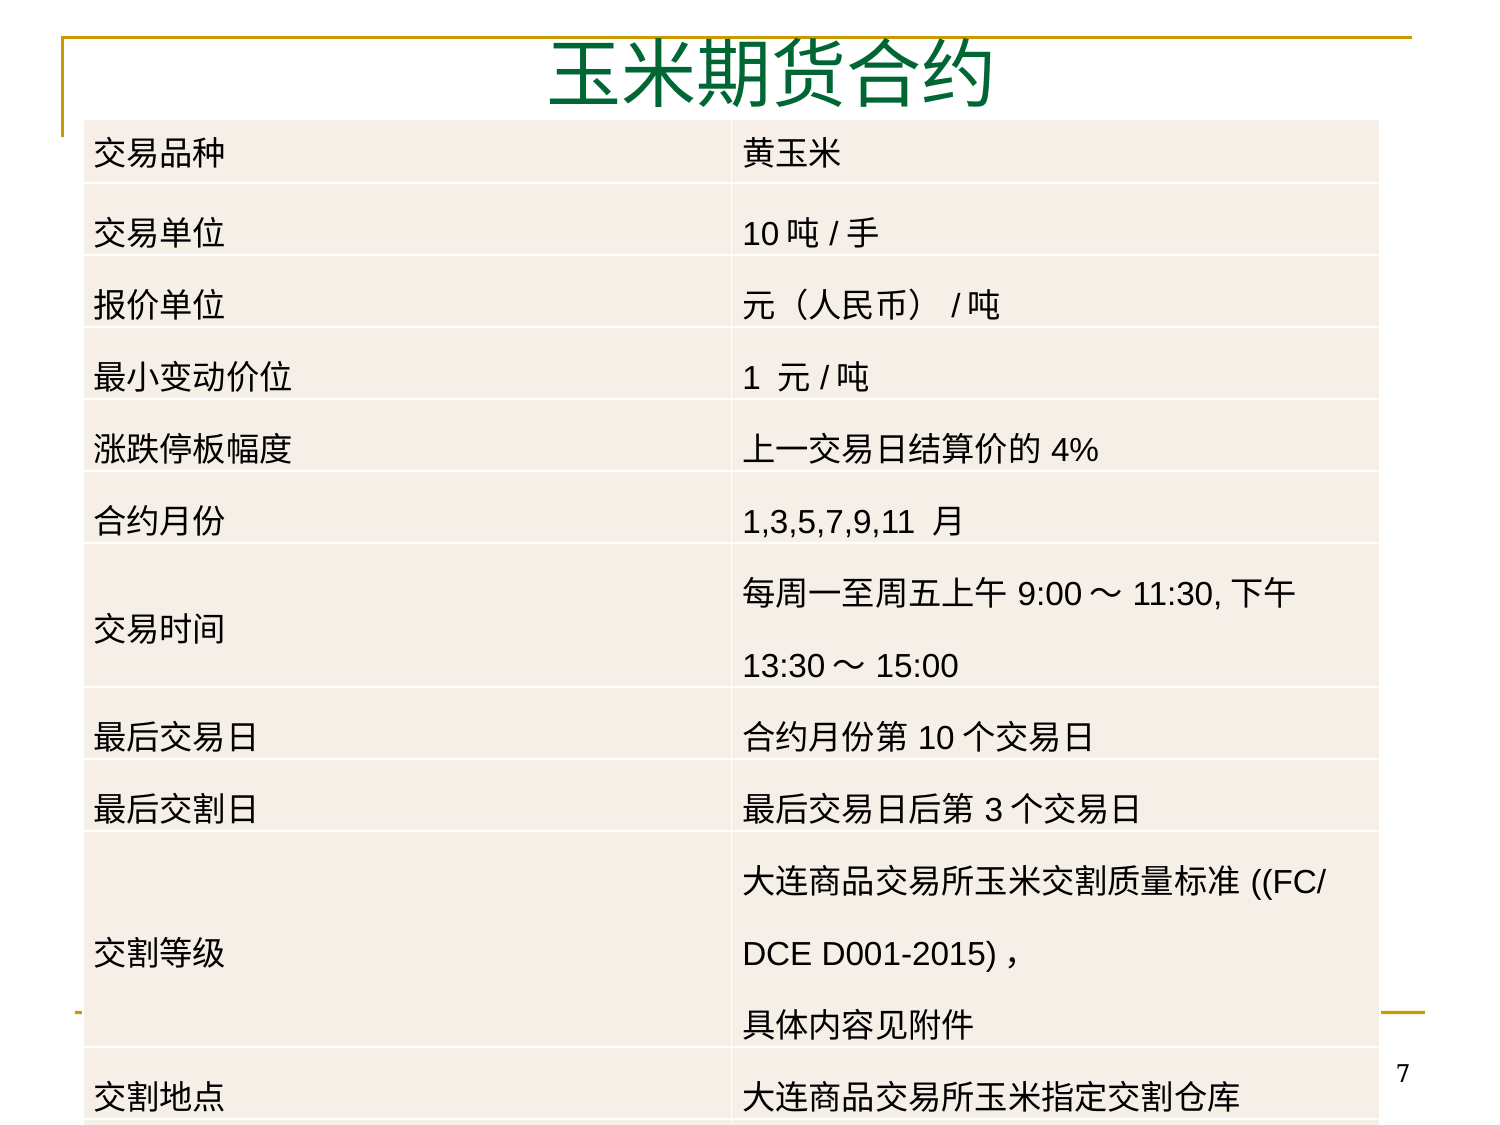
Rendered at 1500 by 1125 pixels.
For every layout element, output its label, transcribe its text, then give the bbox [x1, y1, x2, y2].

table_cell 最小变动价位 [84, 328, 731, 398]
table_cell 合约月份 [84, 472, 731, 542]
table_cell 元（人民币）/吨 [732, 256, 1379, 326]
table_cell 每周一至周五上午9:00～11:30,下午13:30～15:00 [732, 544, 1379, 686]
table_cell 上一交易日结算价的4% [732, 400, 1379, 470]
table_cell 大连商品交易所玉米指定交割仓库 [732, 1048, 1379, 1118]
title 玉米期货合约 [70, 19, 1473, 132]
table_cell 交易单位 [84, 184, 731, 254]
slide_number 7 [1381, 1024, 1425, 1100]
table_cell 交割等级 [84, 832, 731, 1046]
table_cell 合约月份第10个交易日 [732, 688, 1379, 758]
table_header 黄玉米 [732, 120, 1379, 182]
table_cell 最低交易保证金 [84, 1120, 731, 1125]
table_cell 1 元/吨 [732, 328, 1379, 398]
table_cell 最后交易日后第3个交易日 [732, 760, 1379, 830]
table_cell 交割地点 [84, 1048, 731, 1118]
table_cell 大连商品交易所玉米交割质量标准((FC/DCE D001-2015)， 具体内容见附件 [732, 832, 1379, 1046]
table_cell 10吨/手 [732, 184, 1379, 254]
table_cell 最后交割日 [84, 760, 731, 830]
table_cell 交易时间 [84, 544, 731, 686]
table_cell 合约价值的5% [732, 1120, 1379, 1125]
table_cell 最后交易日 [84, 688, 731, 758]
table_cell 涨跌停板幅度 [84, 400, 731, 470]
table_header 交易品种 [84, 120, 731, 182]
table_cell 1,3,5,7,9,11 月 [732, 472, 1379, 542]
table_cell 报价单位 [84, 256, 731, 326]
